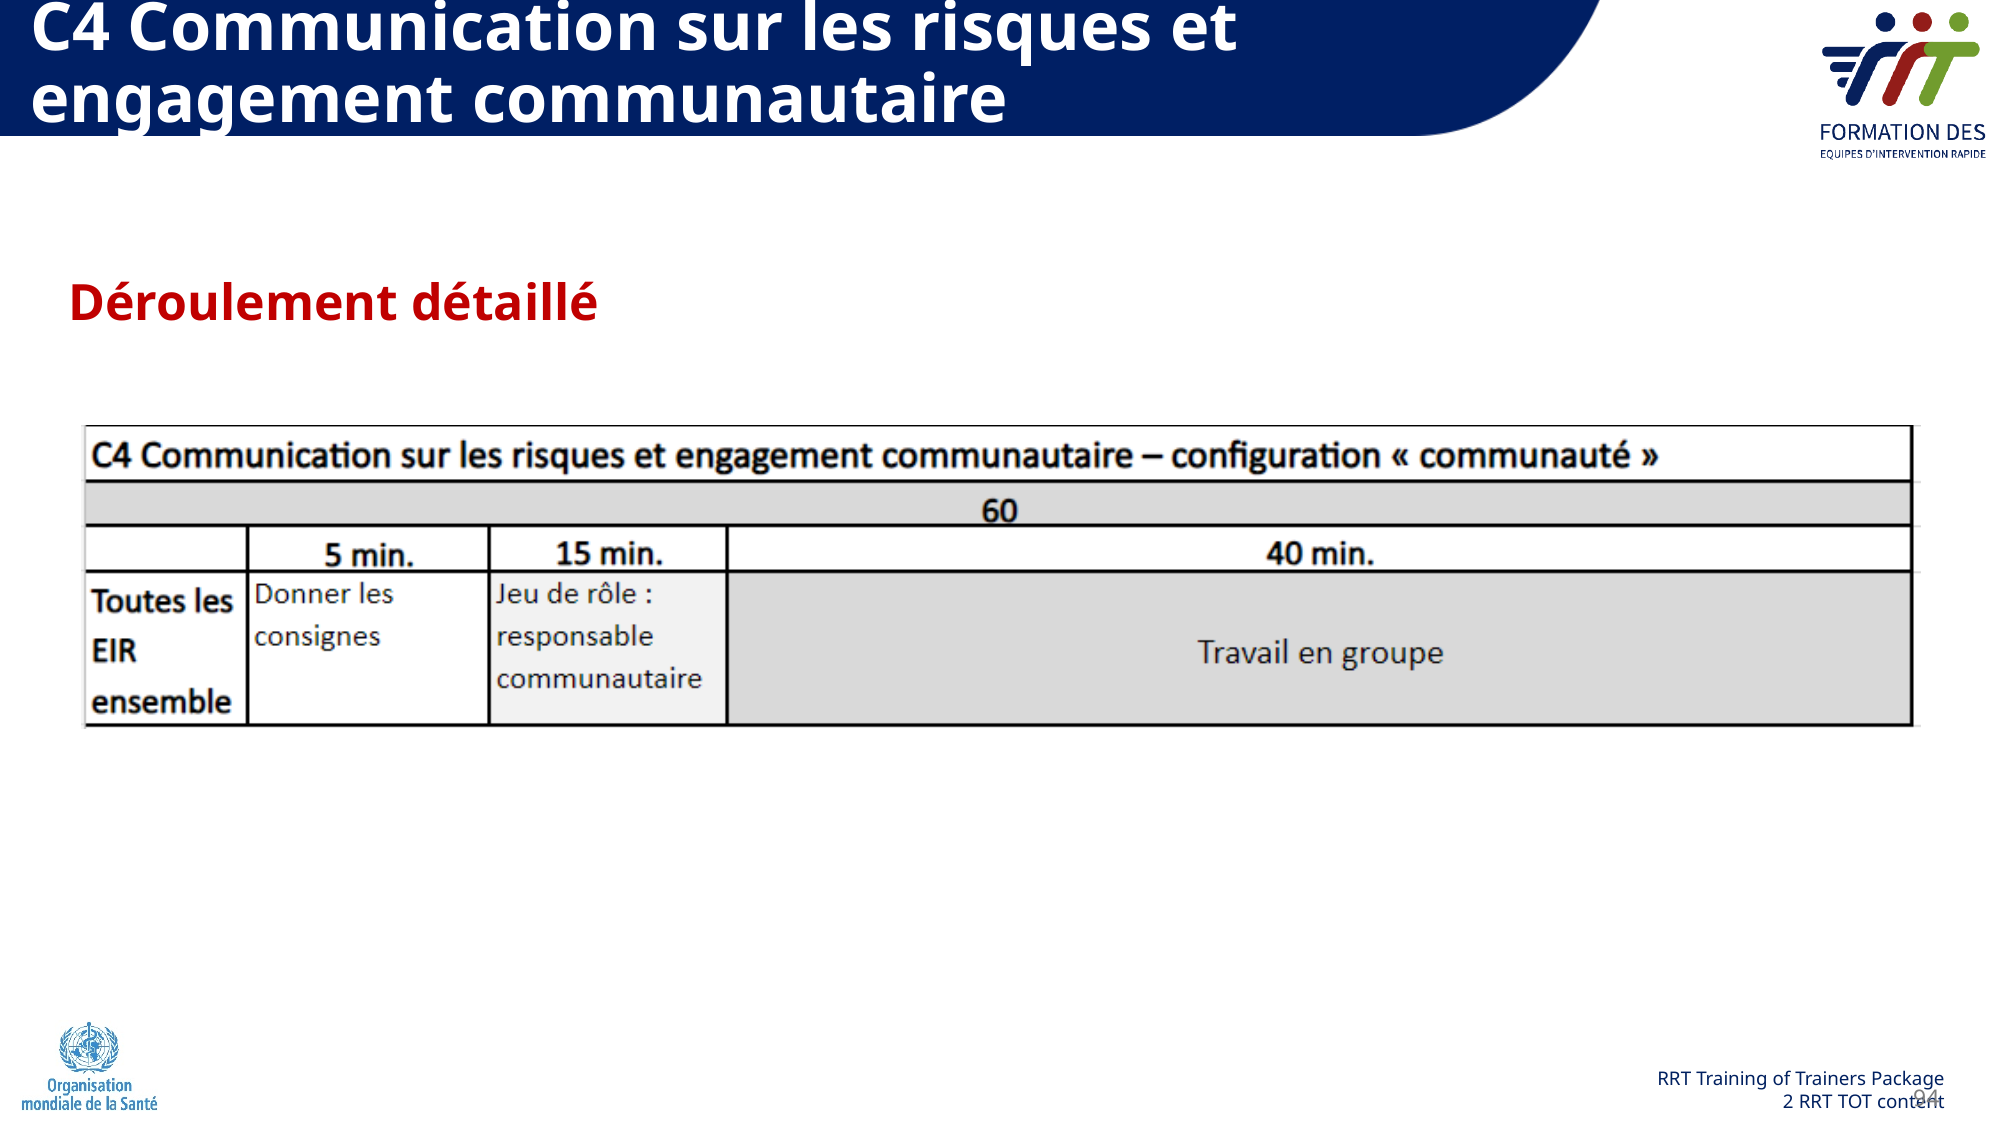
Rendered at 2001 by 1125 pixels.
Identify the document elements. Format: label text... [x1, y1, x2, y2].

picture [1820, 11, 1986, 160]
picture [81, 425, 1921, 730]
picture [20, 1020, 158, 1111]
title C4 Communication sur les risques et engagement communautaire [21, 11, 1555, 119]
picture [0, 0, 1623, 136]
text_box Déroulement détaillé [60, 269, 1411, 352]
